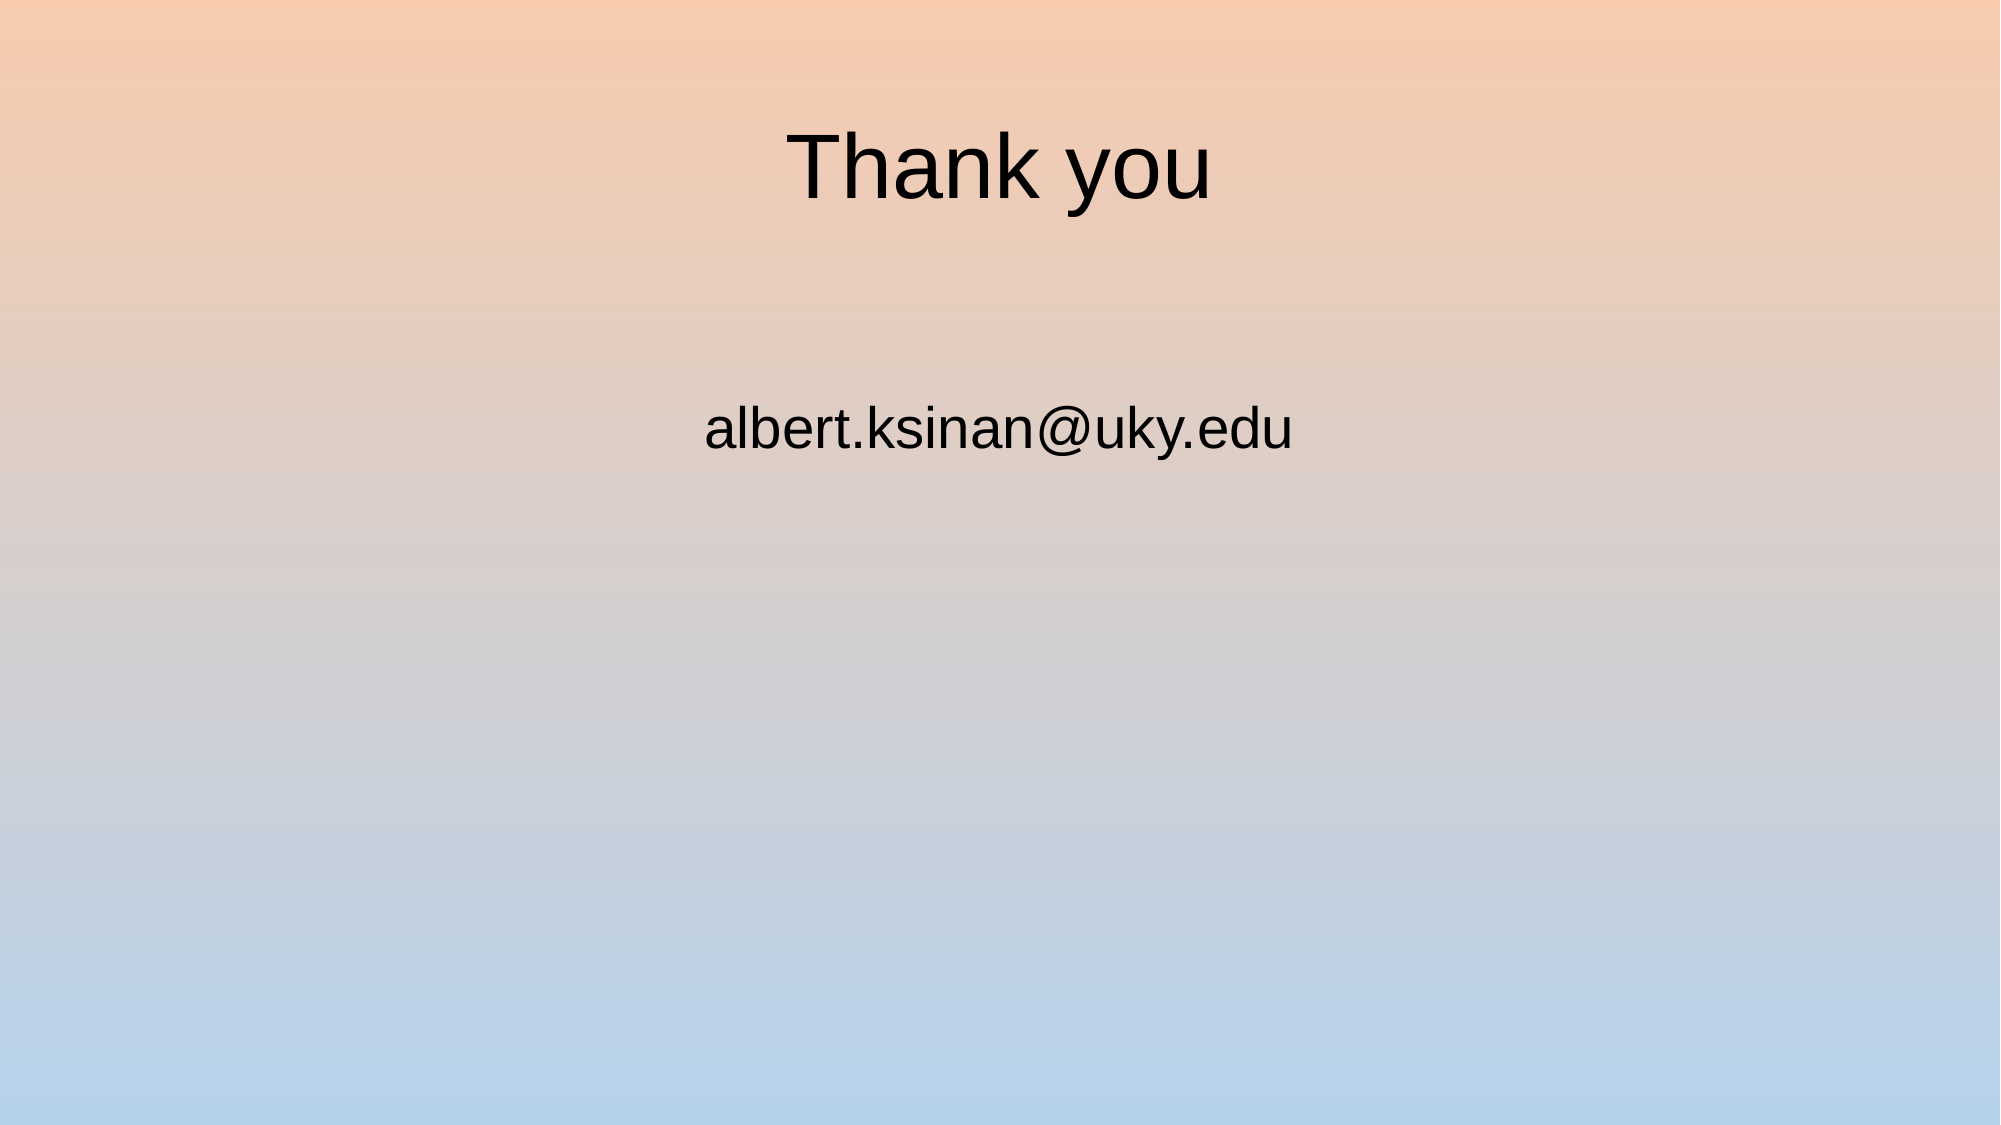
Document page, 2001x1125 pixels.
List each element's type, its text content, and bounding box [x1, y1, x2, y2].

title Thank you [137, 59, 1863, 278]
list albert.ksinan@uky.edu [137, 299, 1863, 1014]
